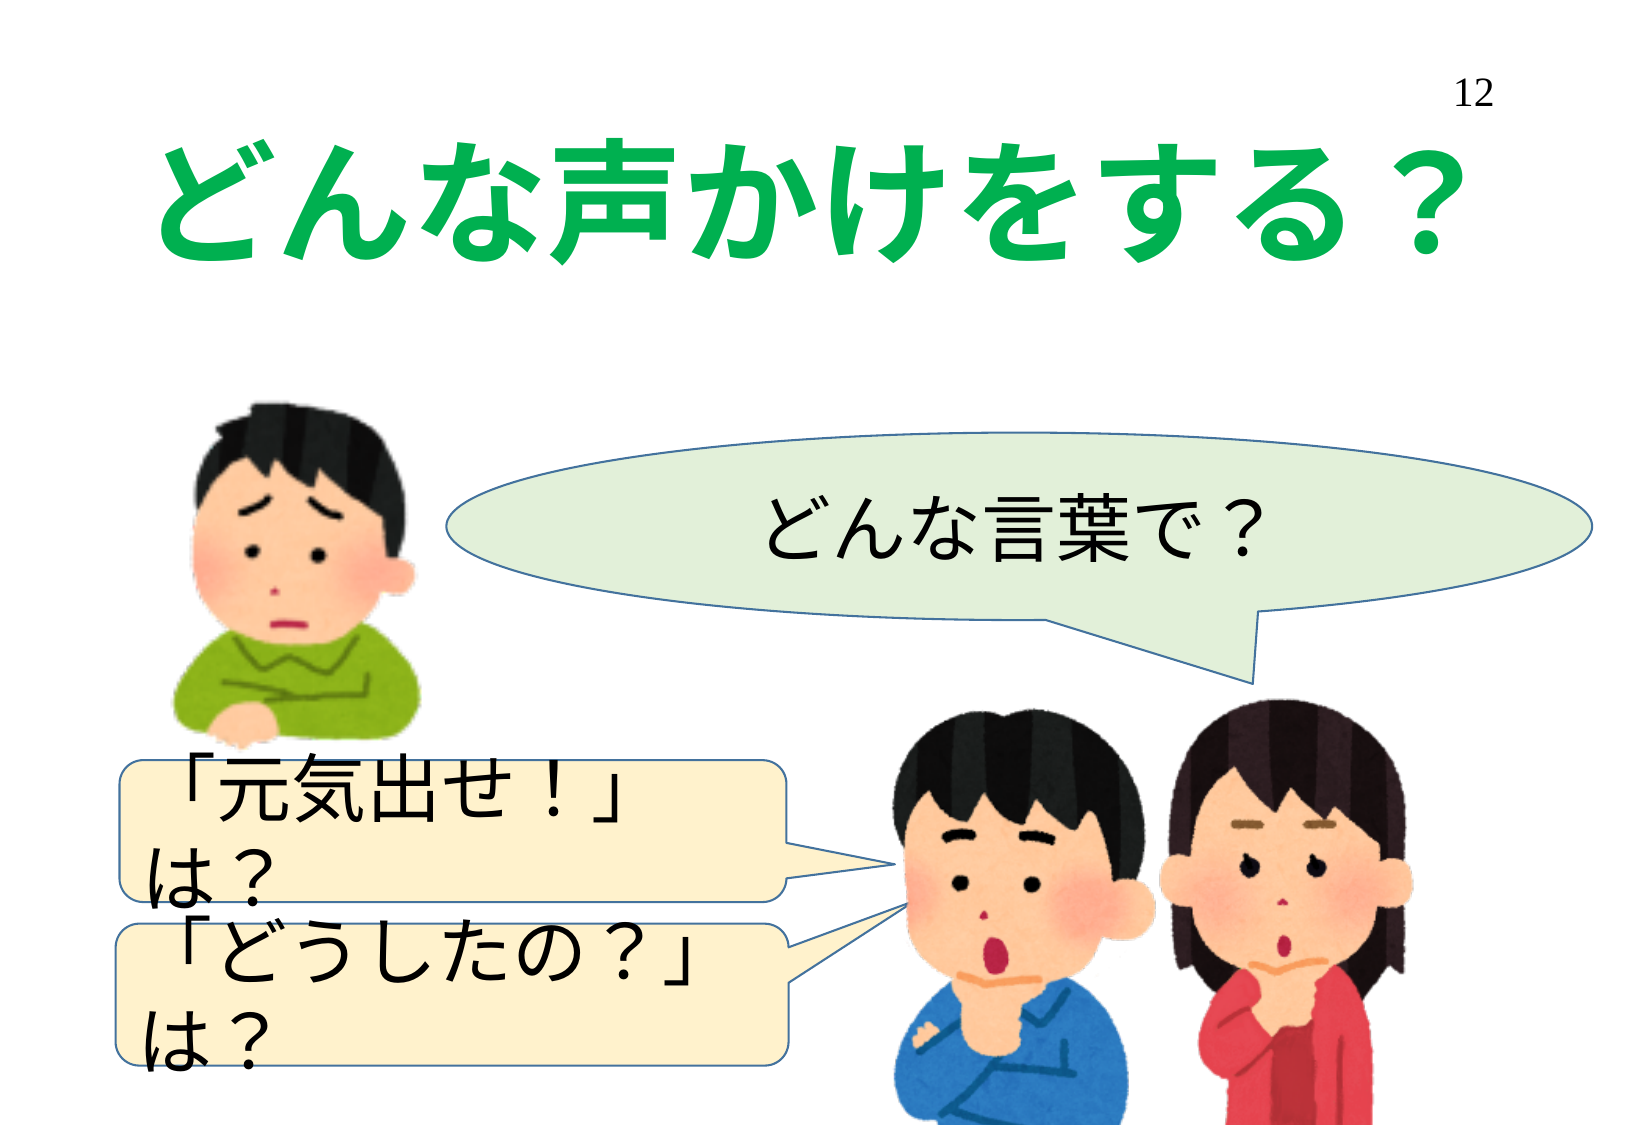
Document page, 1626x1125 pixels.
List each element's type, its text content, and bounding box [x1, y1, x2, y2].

slide_number 12 [1144, 59, 1510, 120]
picture [41, 373, 521, 830]
text_box 「元気出せ！」は？ [118, 759, 763, 904]
title どんな声かけをする？ [55, 116, 1582, 304]
text_box 「どうしたの？」は？ [114, 922, 763, 1067]
text_box どんな言葉で？ [521, 431, 1594, 612]
picture [763, 568, 1490, 1125]
